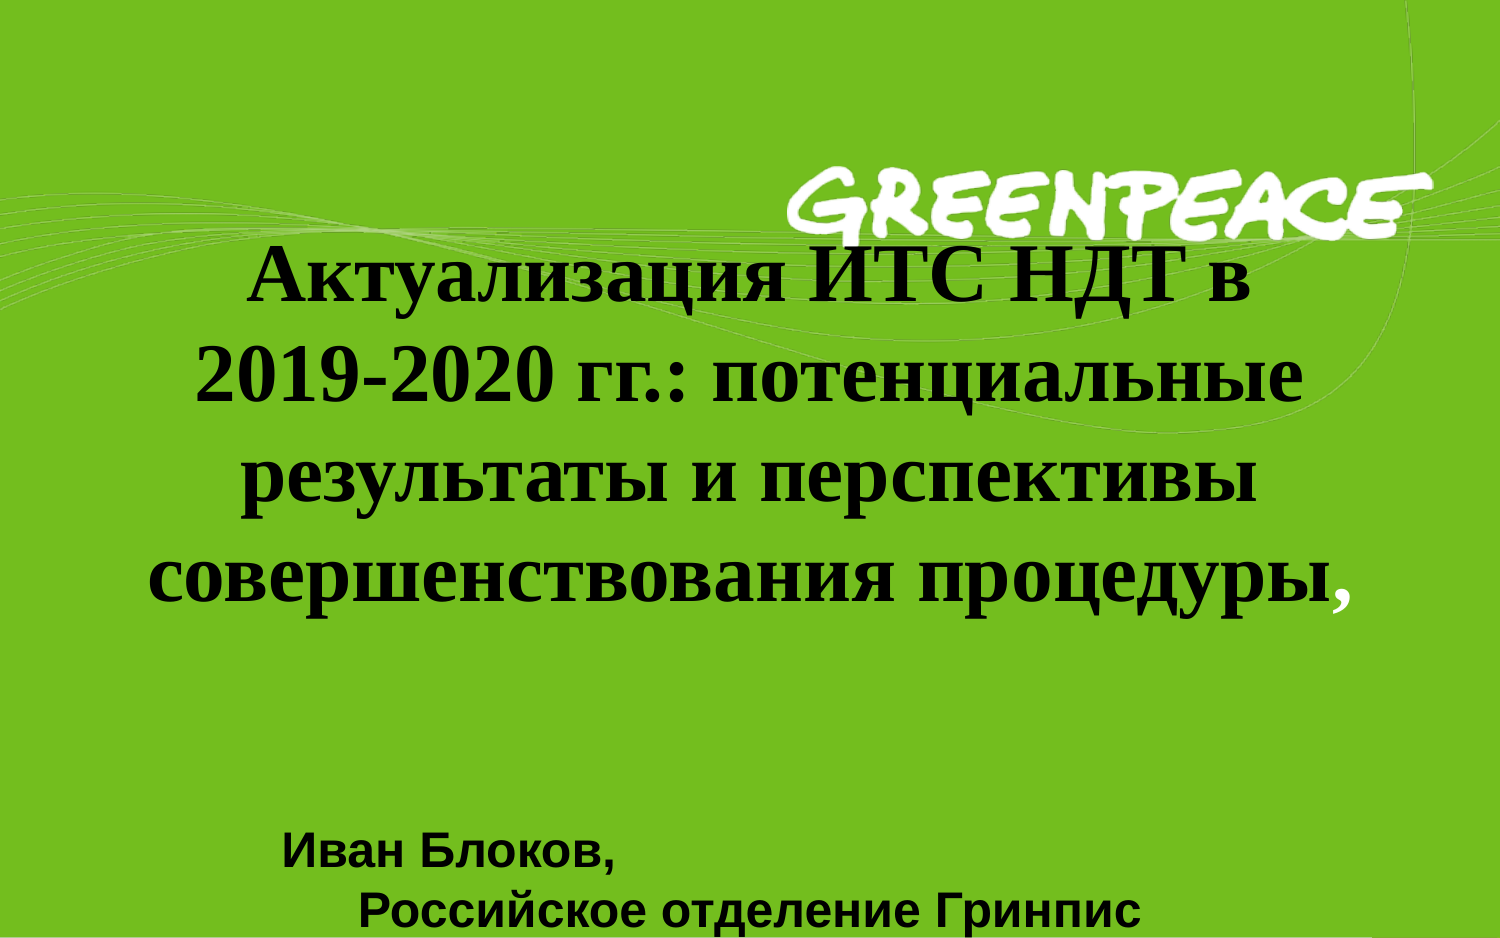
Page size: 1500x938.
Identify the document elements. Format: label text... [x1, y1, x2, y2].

subtitle [131, 740, 1369, 896]
title Актуализация ИТС НДТ в 2019-2020 гг.: потенциальные результаты и перспективы совершенствования процедуры, Иван Блоков, Российское отделение Гринпис [131, 386, 1369, 670]
picture [0, 0, 1500, 457]
